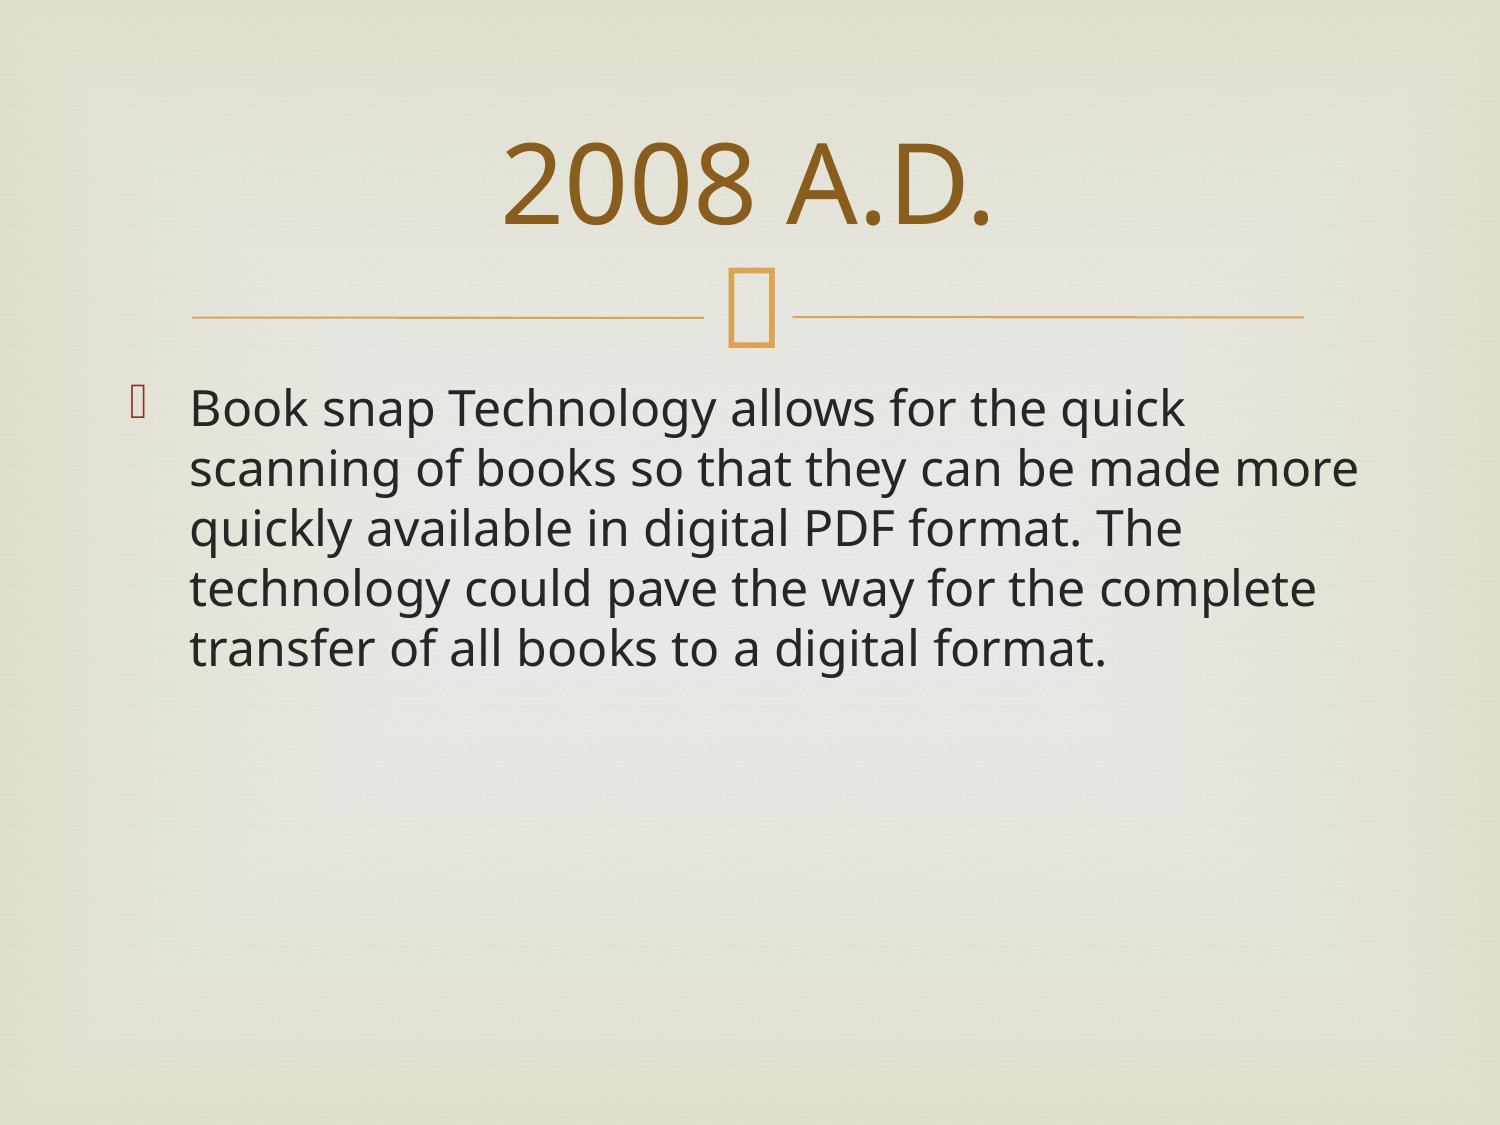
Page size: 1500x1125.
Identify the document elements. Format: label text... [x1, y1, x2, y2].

title 2008 A.D. [112, 93, 1386, 267]
list Book snap Technology allows for the quick scanning of books so that they can be made more quickly available in digital PDF format. The technology could pave the way for the complete transfer of all books to a digital format. [114, 368, 1386, 1005]
